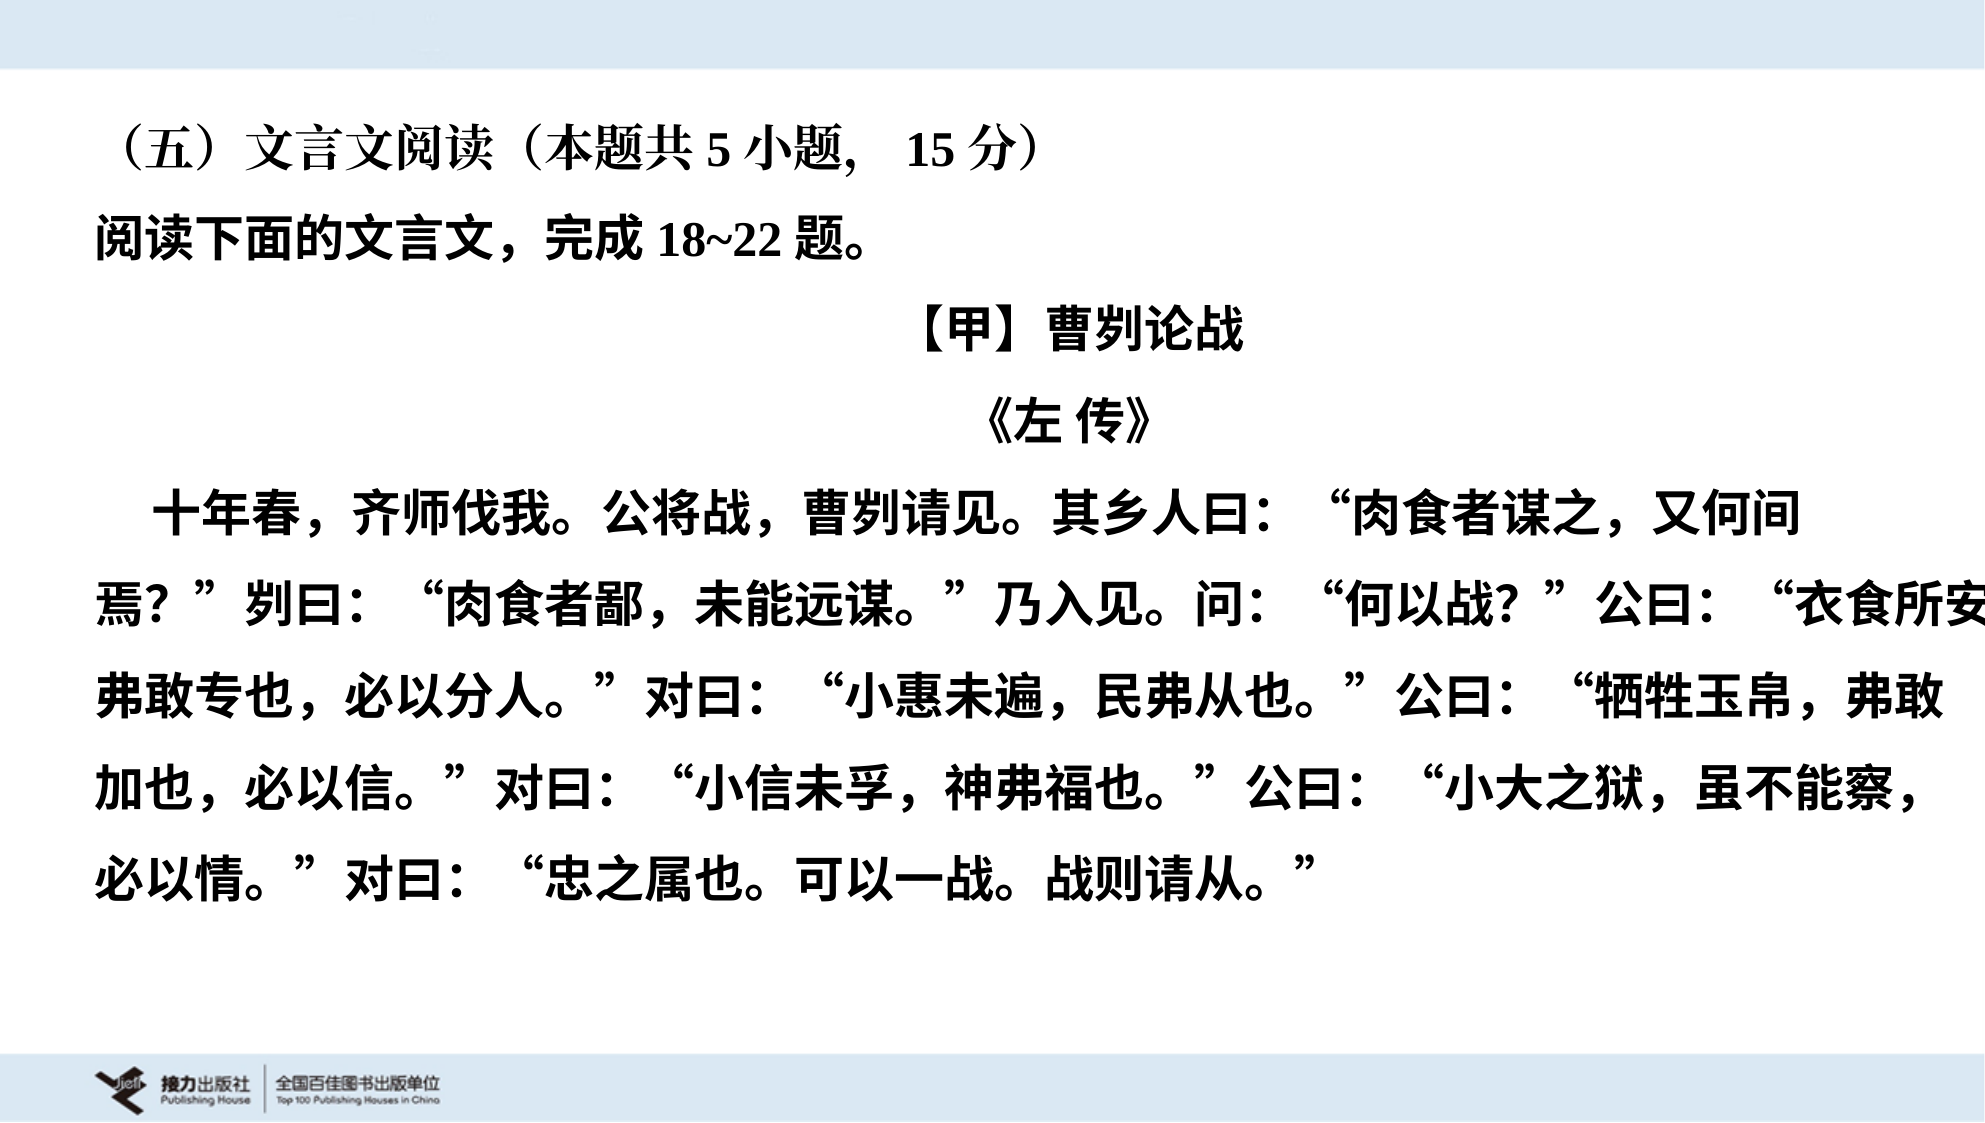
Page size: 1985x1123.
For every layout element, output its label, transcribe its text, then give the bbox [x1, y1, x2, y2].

text_box 阅读下面的文言文，完成18~22题。 【甲】曹刿论战 《左 传》 十年春，齐师伐我。公将战，曹刿请见。其乡人曰：“肉食者谋之，又何间 焉？”刿曰：“肉食者鄙，未能远谋。”乃入见。问：“何以战？”公曰：“衣食所安， 弗敢专也，必以分人。”对曰：“小惠未遍，民弗从也。”公曰：“牺牲玉帛，弗敢 加也，必以信。”对曰：“小信未孚，神弗福也。”公曰：“小大之狱，虽不能察， 必以情。”对曰：“忠之属也。可以一战。战则请从。” [94, 174, 1892, 908]
picture [0, 0, 1985, 1122]
text_box （五）文言文阅读（本题共5小题，15分） [94, 88, 1892, 174]
